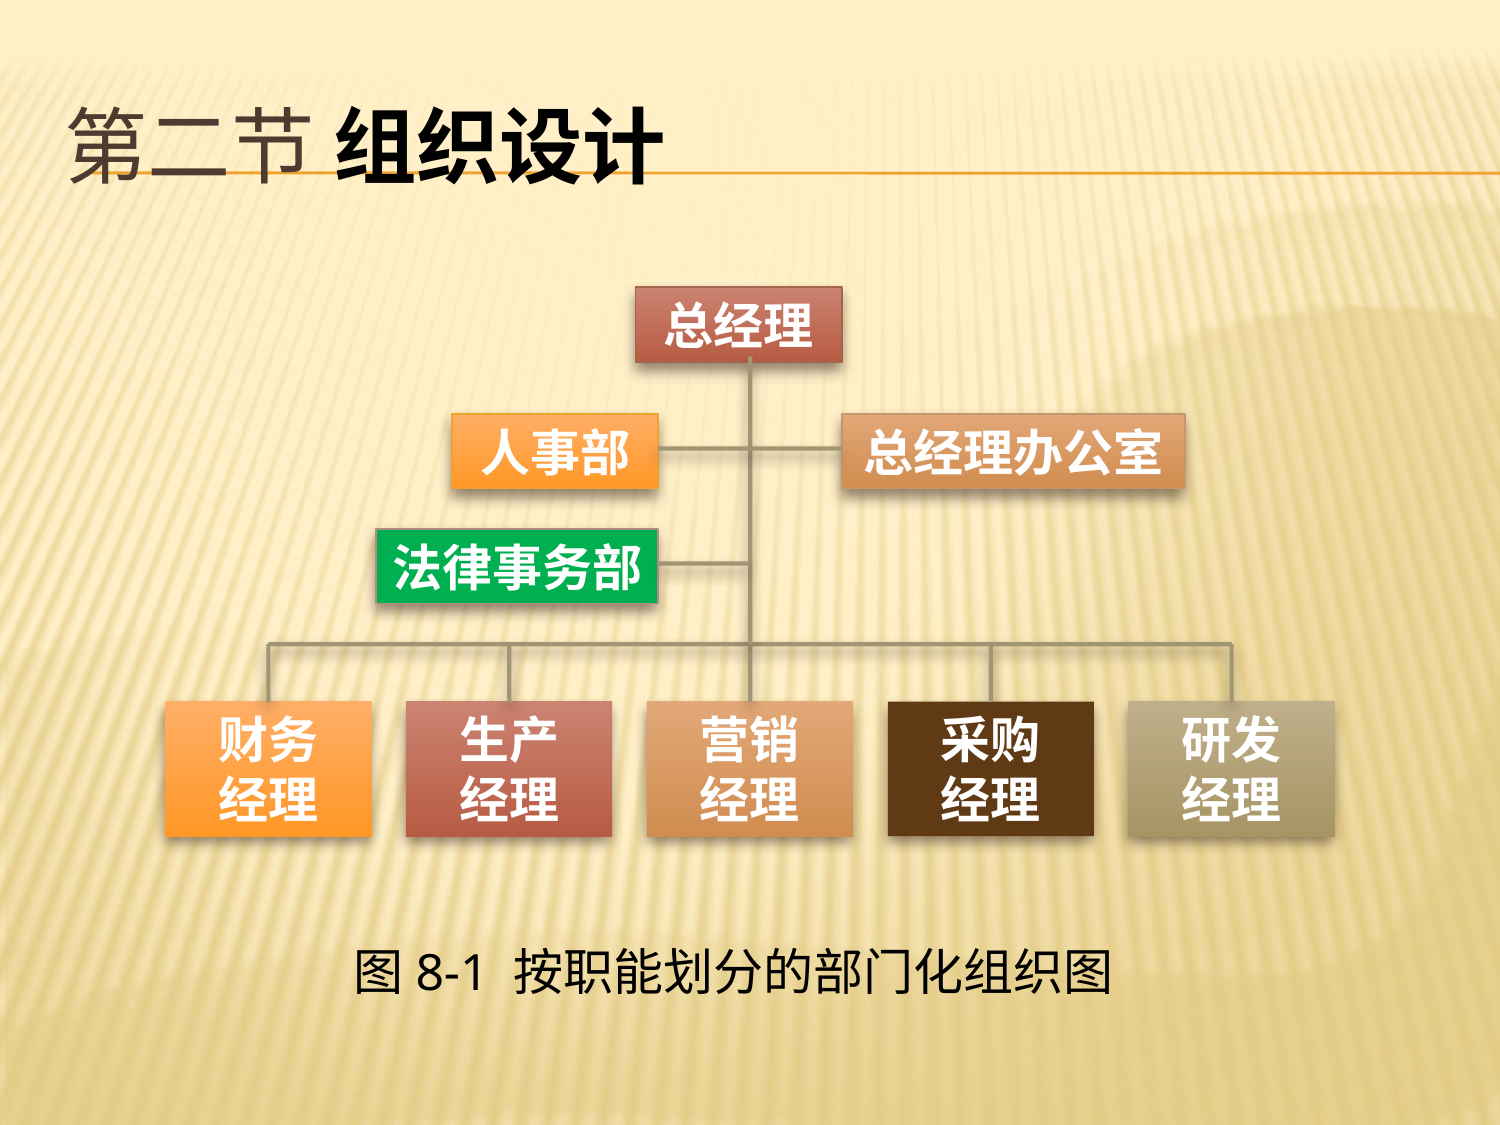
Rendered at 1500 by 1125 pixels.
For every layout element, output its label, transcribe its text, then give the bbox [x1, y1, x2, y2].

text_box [164, 286, 1335, 839]
text_box 图8-1 按职能划分的部门化组织图 [295, 933, 1129, 1008]
title 第二节 组织设计 [50, 75, 1475, 213]
